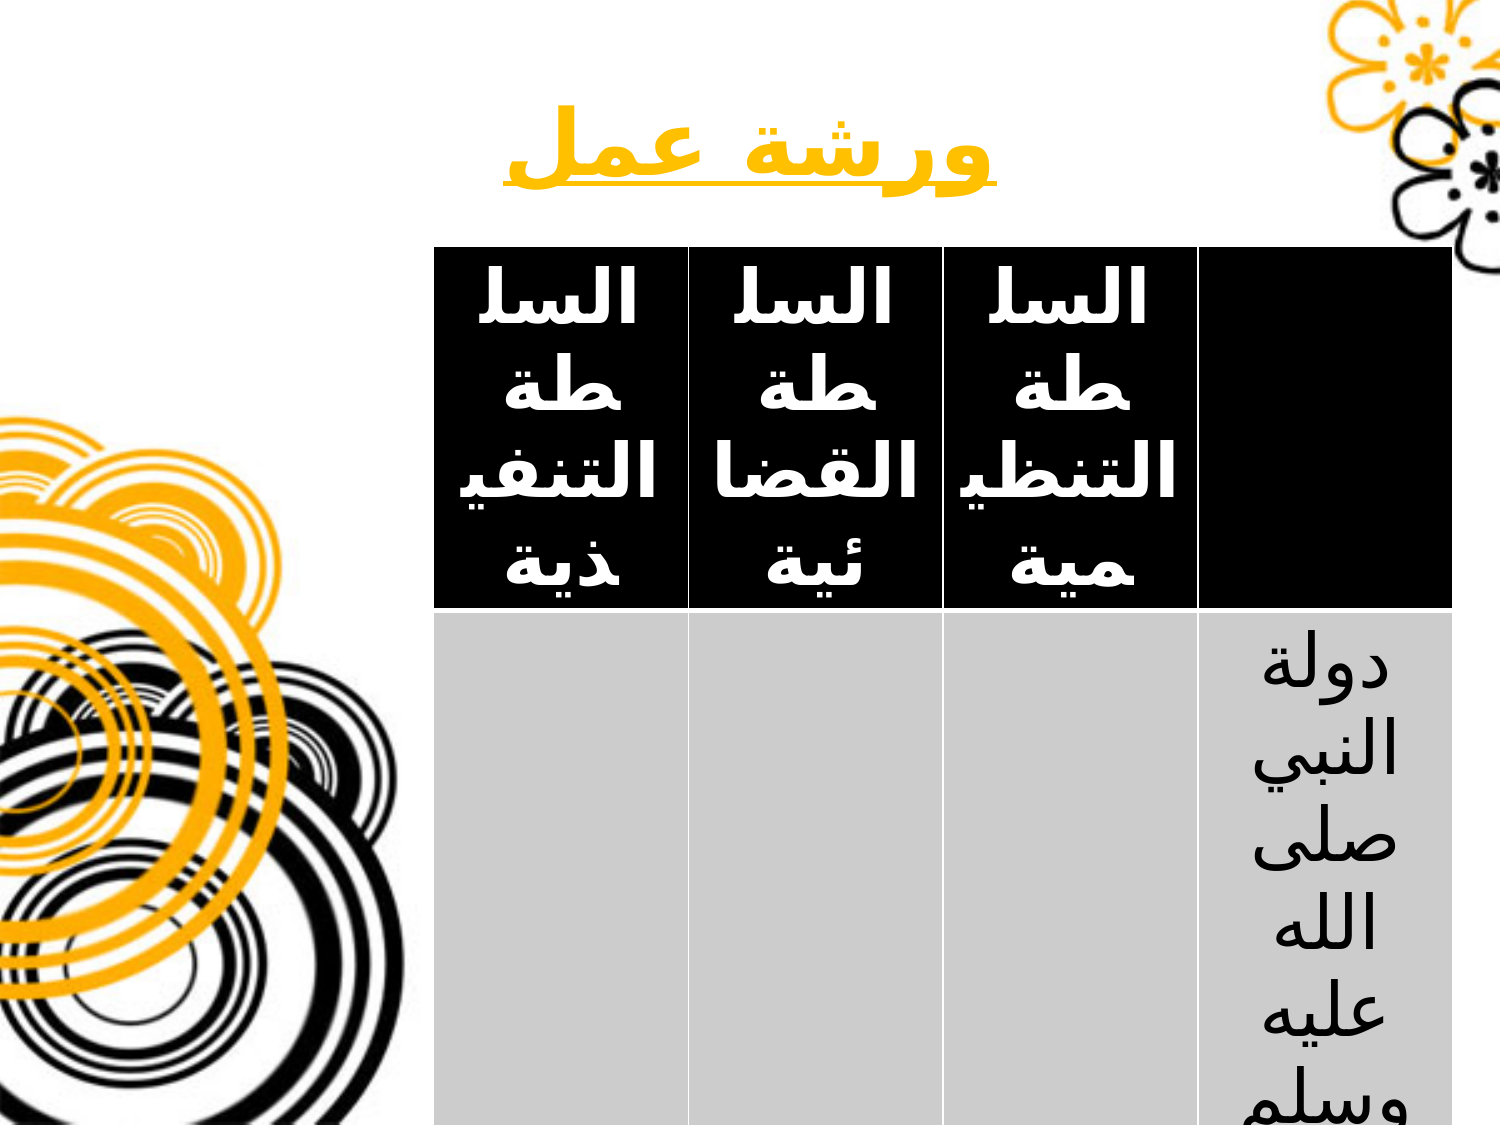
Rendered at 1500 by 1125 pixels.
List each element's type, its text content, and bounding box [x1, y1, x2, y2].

table_cell [944, 613, 1197, 1125]
picture [0, 0, 1500, 1125]
table_cell [689, 613, 942, 1125]
table_header السلطة التنفيذية [434, 247, 688, 608]
table_cell دولة النبي صلى الله عليه وسلم [1199, 613, 1452, 1125]
table_header [1199, 247, 1452, 608]
table_cell [434, 613, 688, 1125]
table_header السلطة التنظيمية [944, 247, 1197, 608]
table_header السلطة القضائية [689, 247, 942, 608]
title ورشة عمل [75, 45, 1425, 233]
